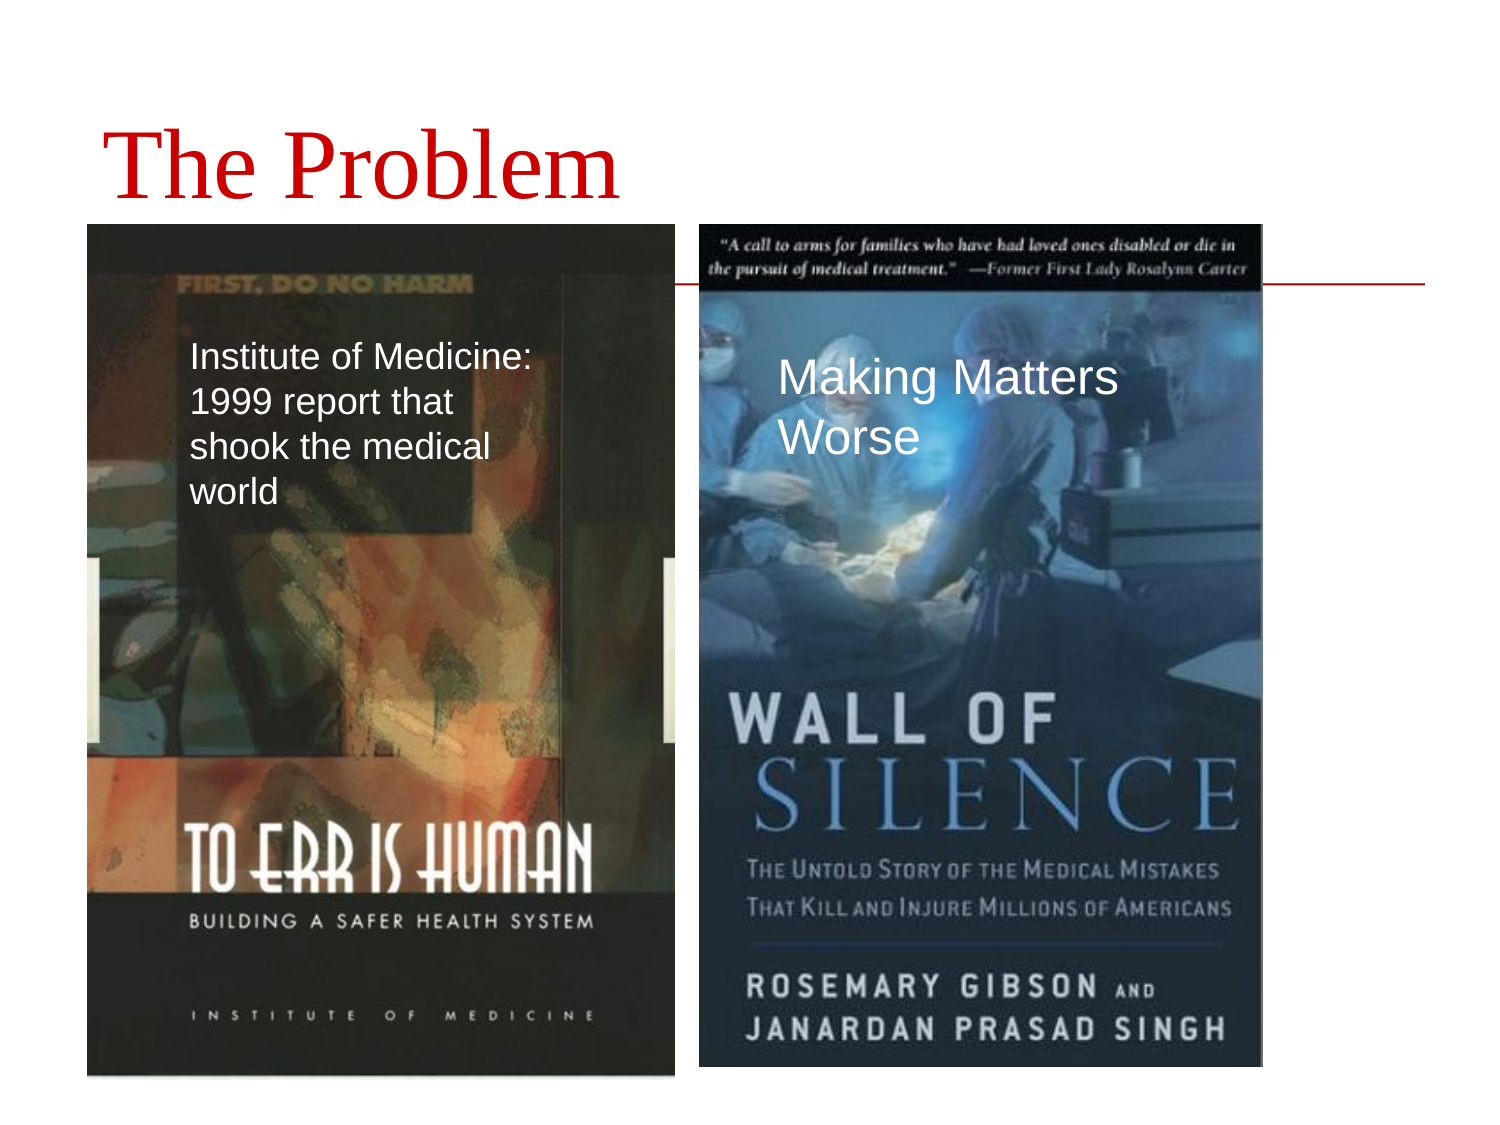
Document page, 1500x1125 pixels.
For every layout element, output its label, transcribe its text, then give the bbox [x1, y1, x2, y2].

title The Problem [87, 77, 1425, 225]
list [699, 224, 1263, 1068]
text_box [87, 224, 676, 1080]
